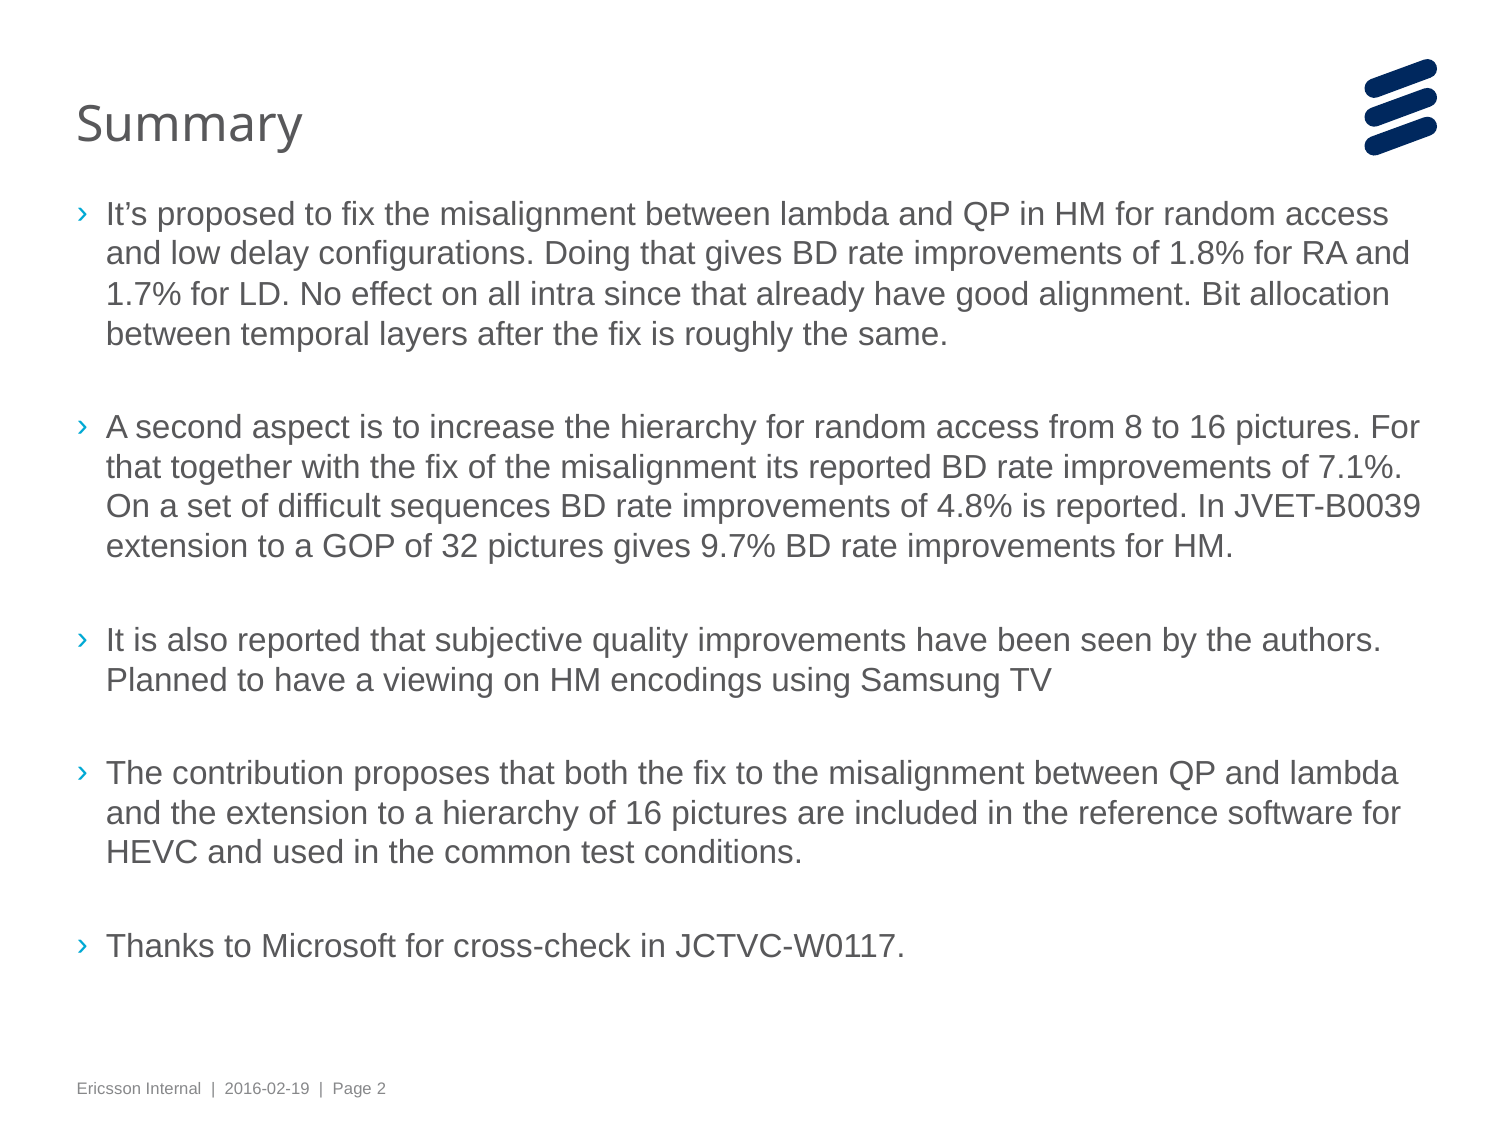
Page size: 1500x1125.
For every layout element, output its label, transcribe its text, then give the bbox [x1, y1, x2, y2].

list It’s proposed to fix the misalignment between lambda and QP in HM for random access and low delay configurations. Doing that gives BD rate improvements of 1.8% for RA and 1.7% for LD. No effect on all intra since that already have good alignment. Bit allocation between temporal layers after the fix is roughly the same. A second aspect is to increase the hierarchy for random access from 8 to 16 pictures. For that together with the fix of the misalignment its reported BD rate improvements of 7.1%. On a set of difficult sequences BD rate improvements of 4.8% is reported. In JVET-B0039 extension to a GOP of 32 pictures gives 9.7% BD rate improvements for HM. It is also reported that subjective quality improvements have been seen by the authors. Planned to have a viewing on HM encodings using Samsung TV The contribution proposes that both the fix to the misalignment between QP and lambda and the extension to a hierarchy of 16 pictures are included in the reference software for HEVC and used in the common test conditions. Thanks to Microsoft for cross-check in JCTVC-W0117. [64, 145, 1436, 778]
title Summary [64, 39, 1295, 218]
